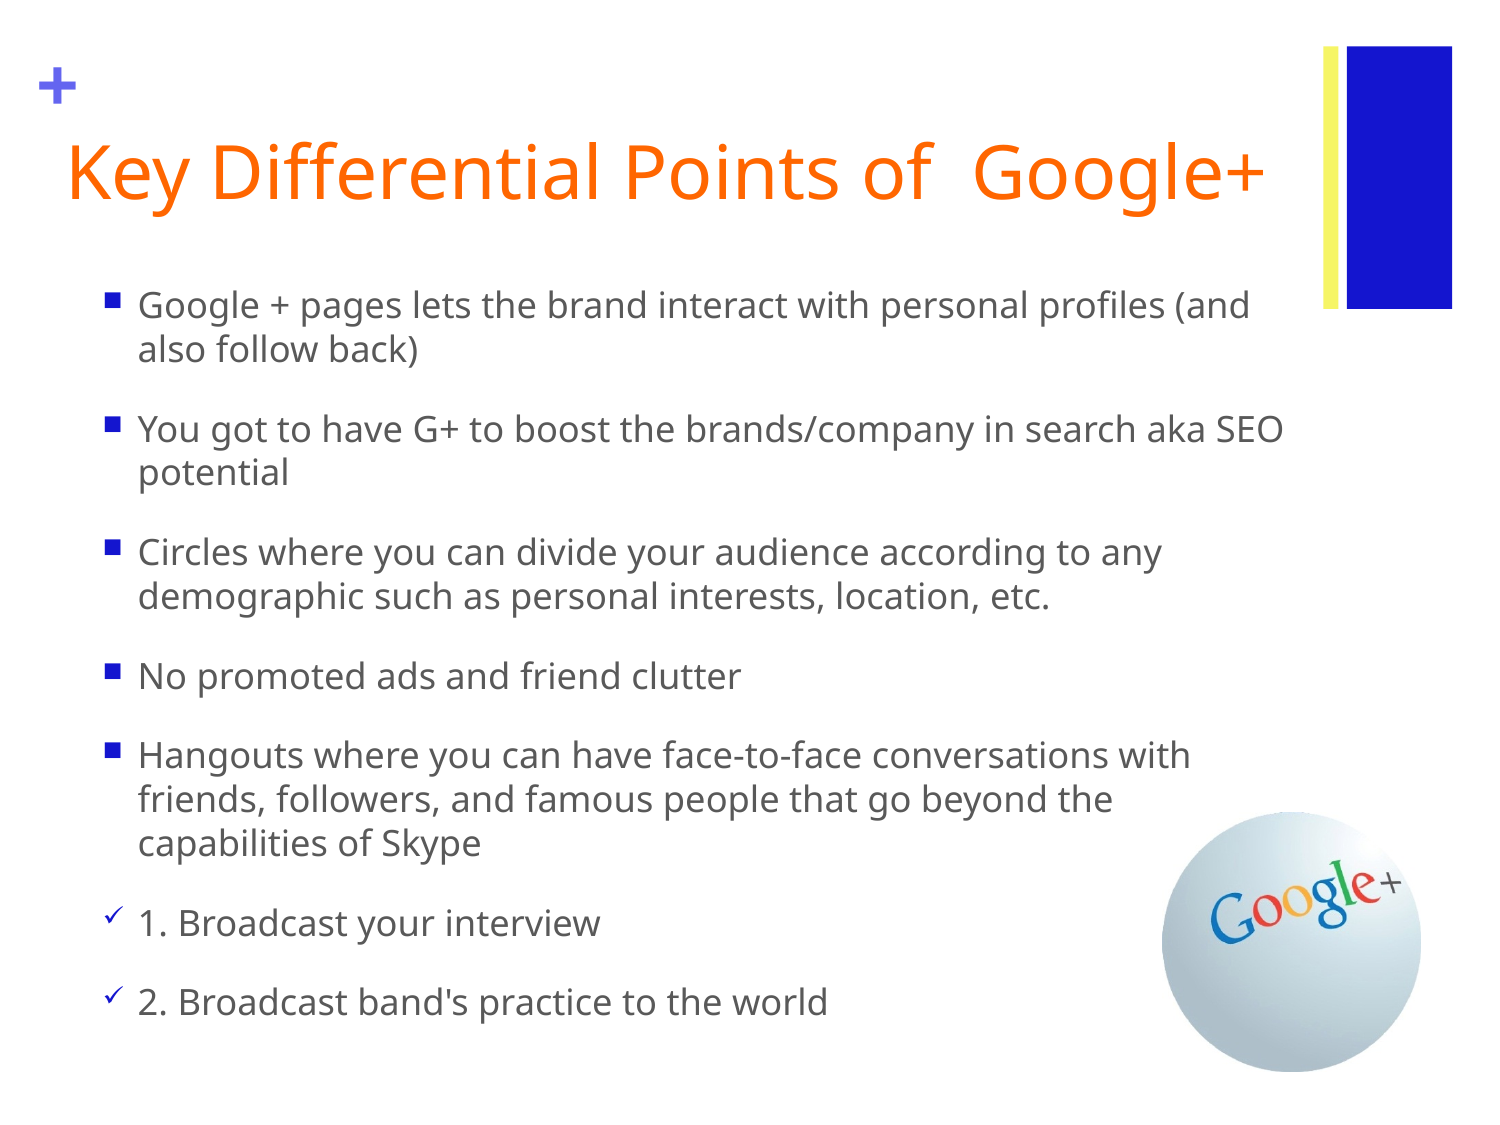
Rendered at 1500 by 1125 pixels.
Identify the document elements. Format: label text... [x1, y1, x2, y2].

title Key Differential Points of Google+ [50, 99, 1463, 363]
picture [1161, 811, 1422, 1073]
list Google + pages lets the brand interact with personal profiles (and also follow back) You got to have G+ to boost the brands/company in search aka SEO potential Circles where you can divide your audience according to any demographic such as personal interests, location, etc. No promoted ads and friend clutter Hangouts where you can have face-to-face conversations with friends, followers, and famous people that go beyond the capabilities of Skype 1. Broadcast your interview 2. Broadcast band's practice to the world [87, 275, 1328, 1038]
